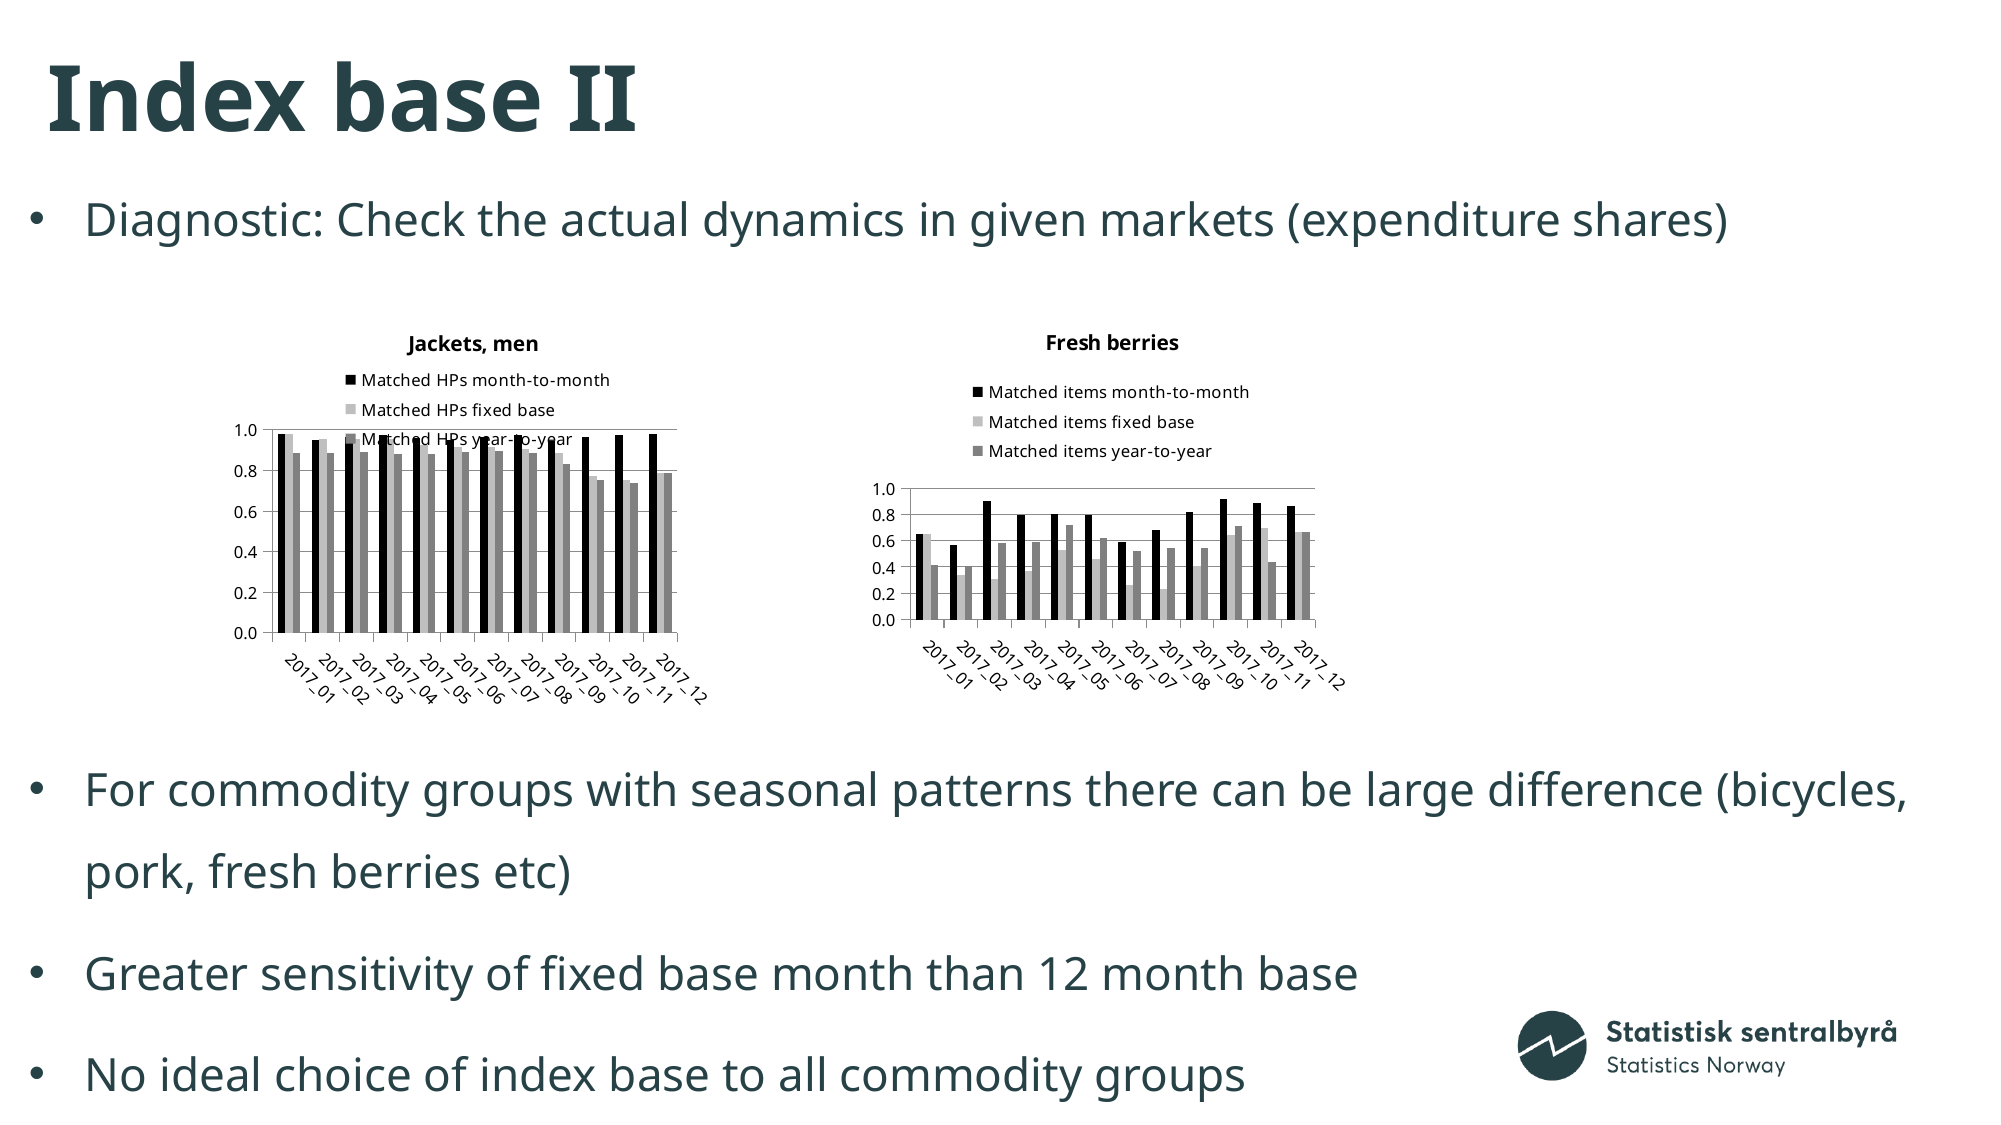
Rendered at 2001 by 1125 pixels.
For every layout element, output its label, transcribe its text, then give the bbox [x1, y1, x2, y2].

chart [223, 306, 724, 718]
title Index base II [32, 32, 1953, 155]
list Diagnostic: Check the actual dynamics in given markets (expenditure shares) For commodity groups with seasonal patterns there can be large difference (bicycles, pork, fresh berries etc) Greater sensitivity of fixed base month than 12 month base No ideal choice of index base to all commodity groups [0, 155, 2000, 1125]
chart [861, 306, 1363, 705]
